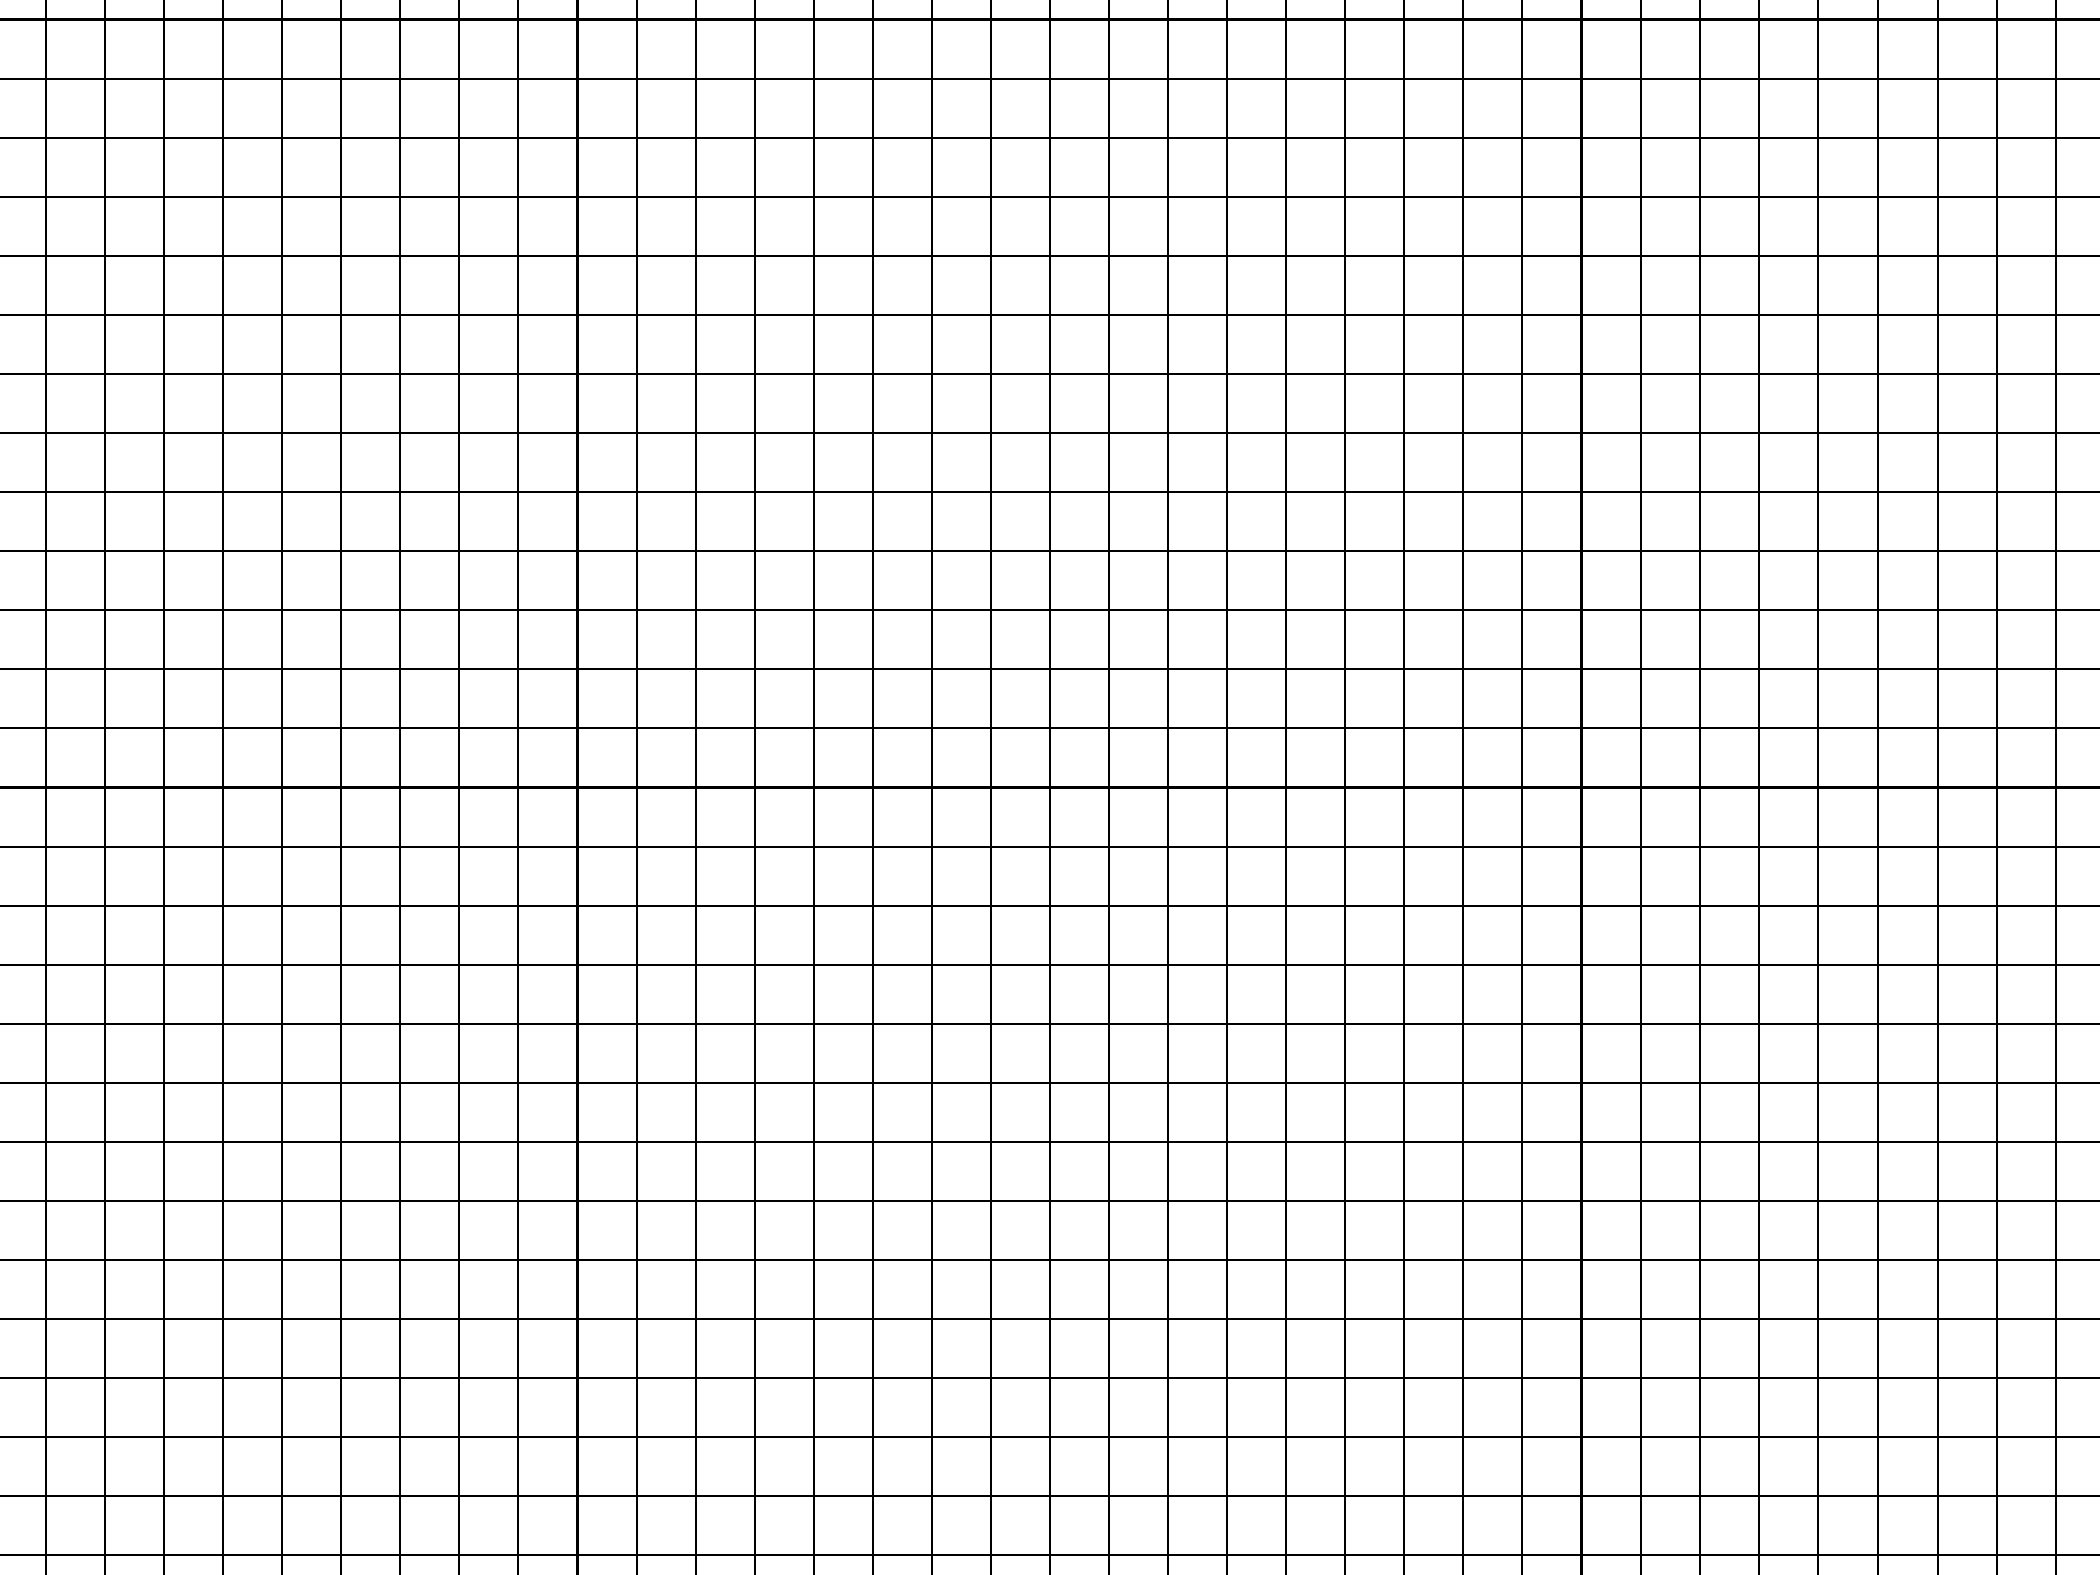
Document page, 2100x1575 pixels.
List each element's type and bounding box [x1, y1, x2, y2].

text_box [0, 0, 2100, 1575]
